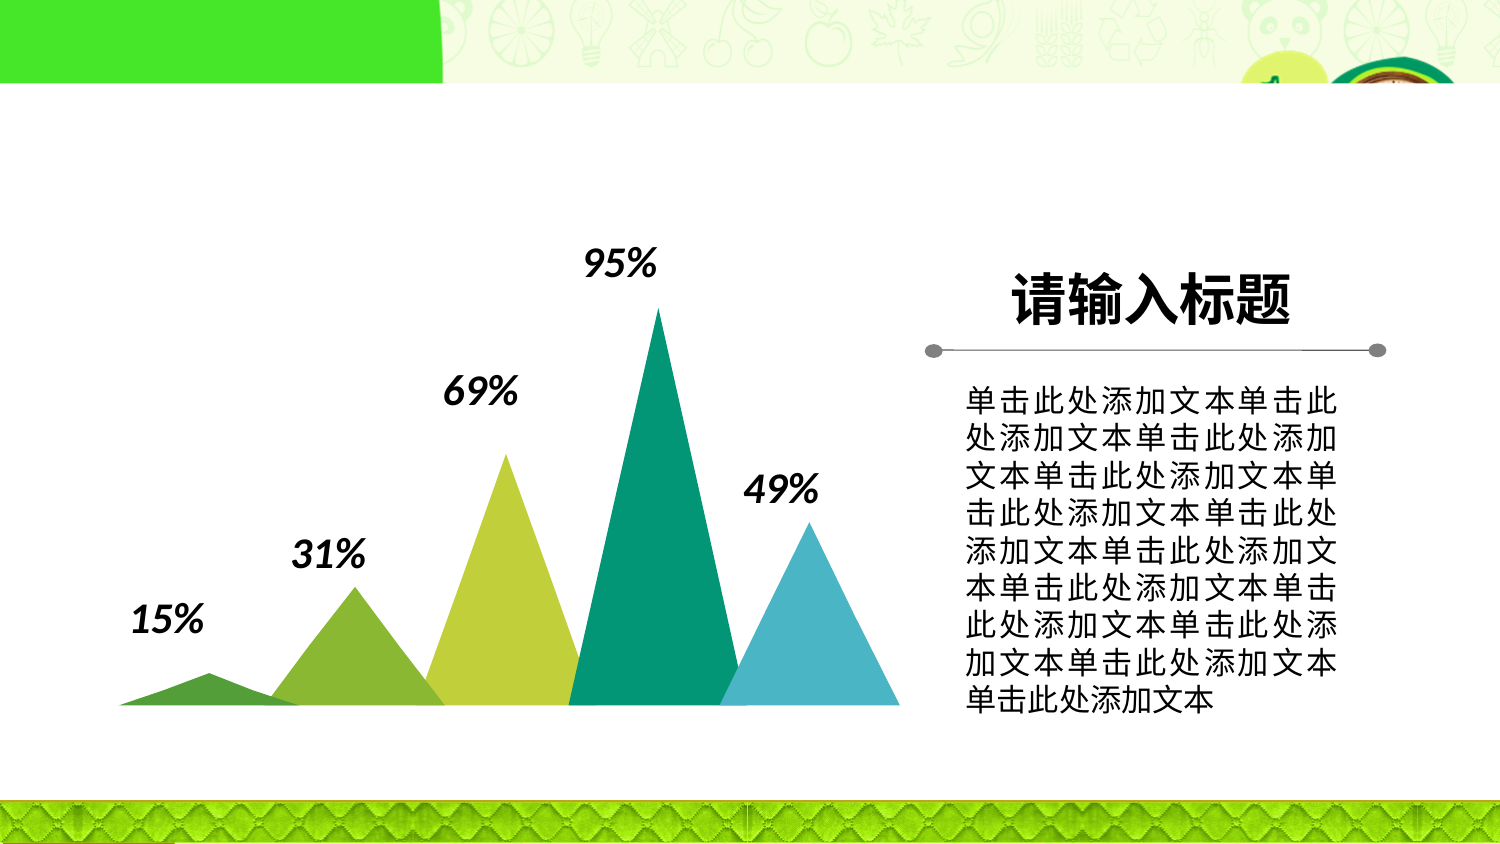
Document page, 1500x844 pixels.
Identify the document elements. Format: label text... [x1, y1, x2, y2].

text_box 95% [570, 228, 764, 292]
text_box [271, 586, 445, 706]
text_box 请输入标题 [938, 258, 1365, 337]
text_box [425, 453, 579, 706]
text_box 15% [117, 584, 312, 648]
picture [0, 0, 1500, 83]
text_box [719, 522, 900, 706]
text_box [118, 673, 300, 706]
picture [0, 800, 1500, 844]
text_box [924, 344, 943, 358]
text_box [1368, 343, 1387, 358]
text_box 31% [278, 519, 473, 583]
text_box [568, 307, 738, 706]
text_box 69% [430, 355, 625, 420]
text_box 单击此处添加文本单击此处添加文本单击此处添加文本单击此处添加文本单击此处添加文本单击此处添加文本单击此处添加文本单击此处添加文本单击此处添加文本单击此处添加文本单击此处添加文本单击此处添加文本 [954, 375, 1349, 724]
text_box 49% [731, 454, 926, 519]
